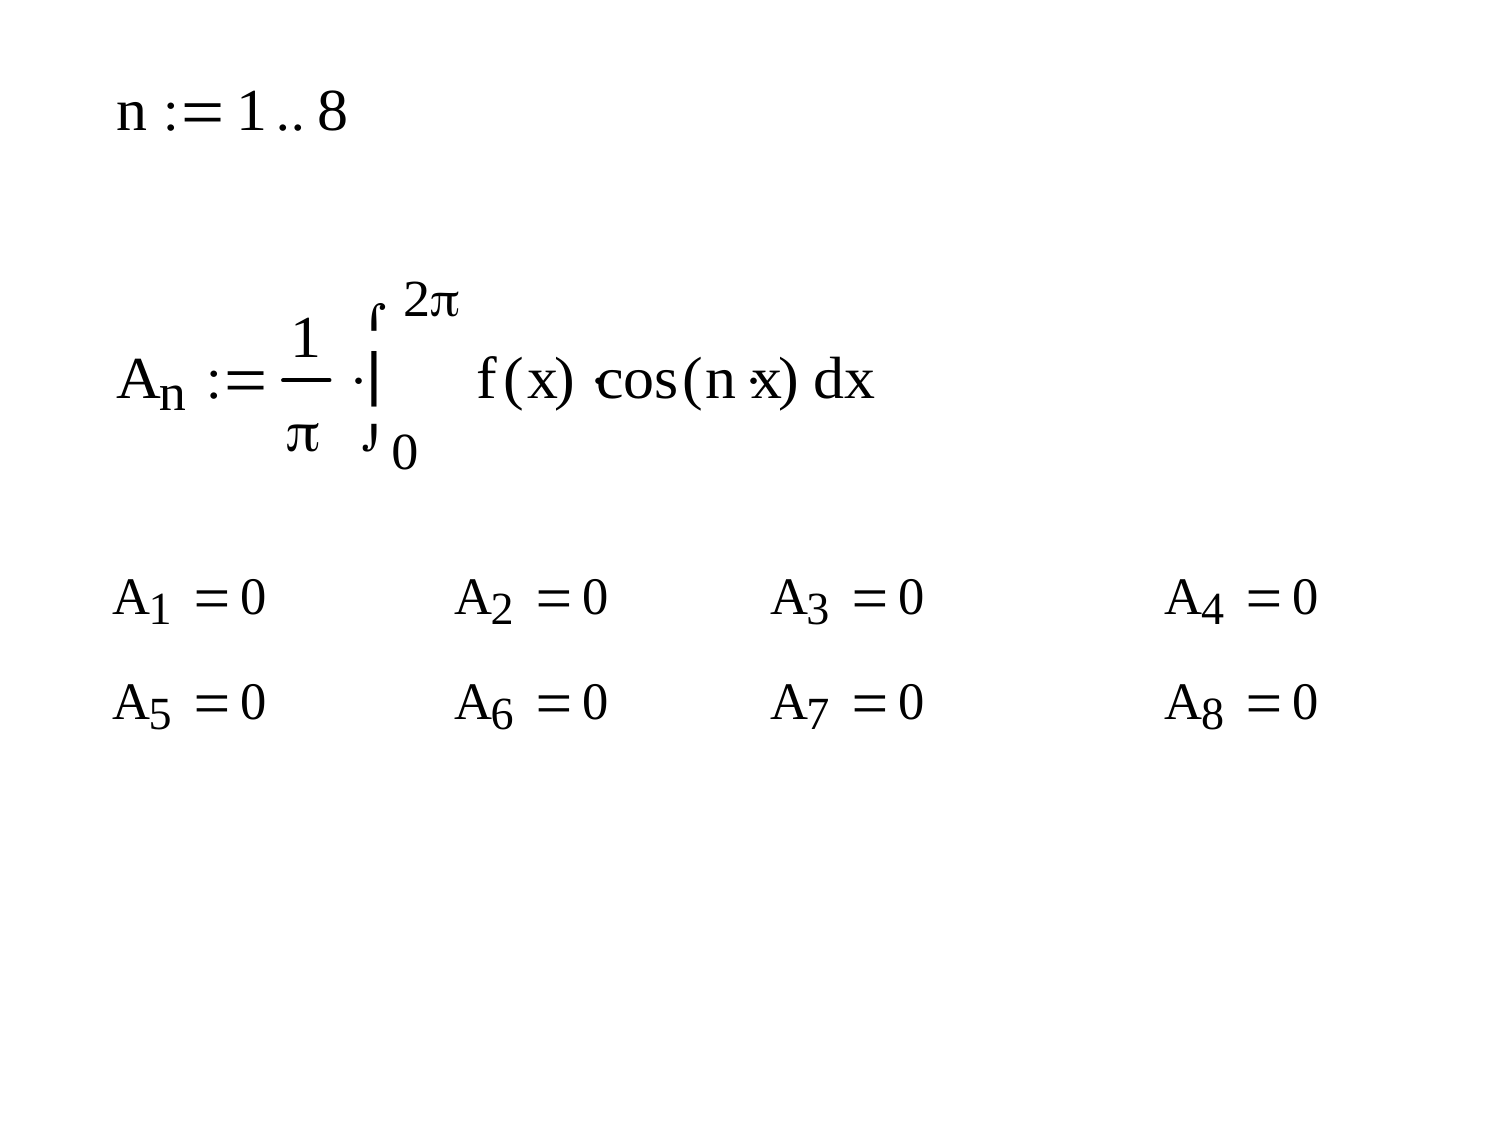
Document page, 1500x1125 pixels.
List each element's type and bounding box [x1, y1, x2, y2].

text_box [89, 48, 880, 489]
text_box [89, 541, 1356, 747]
